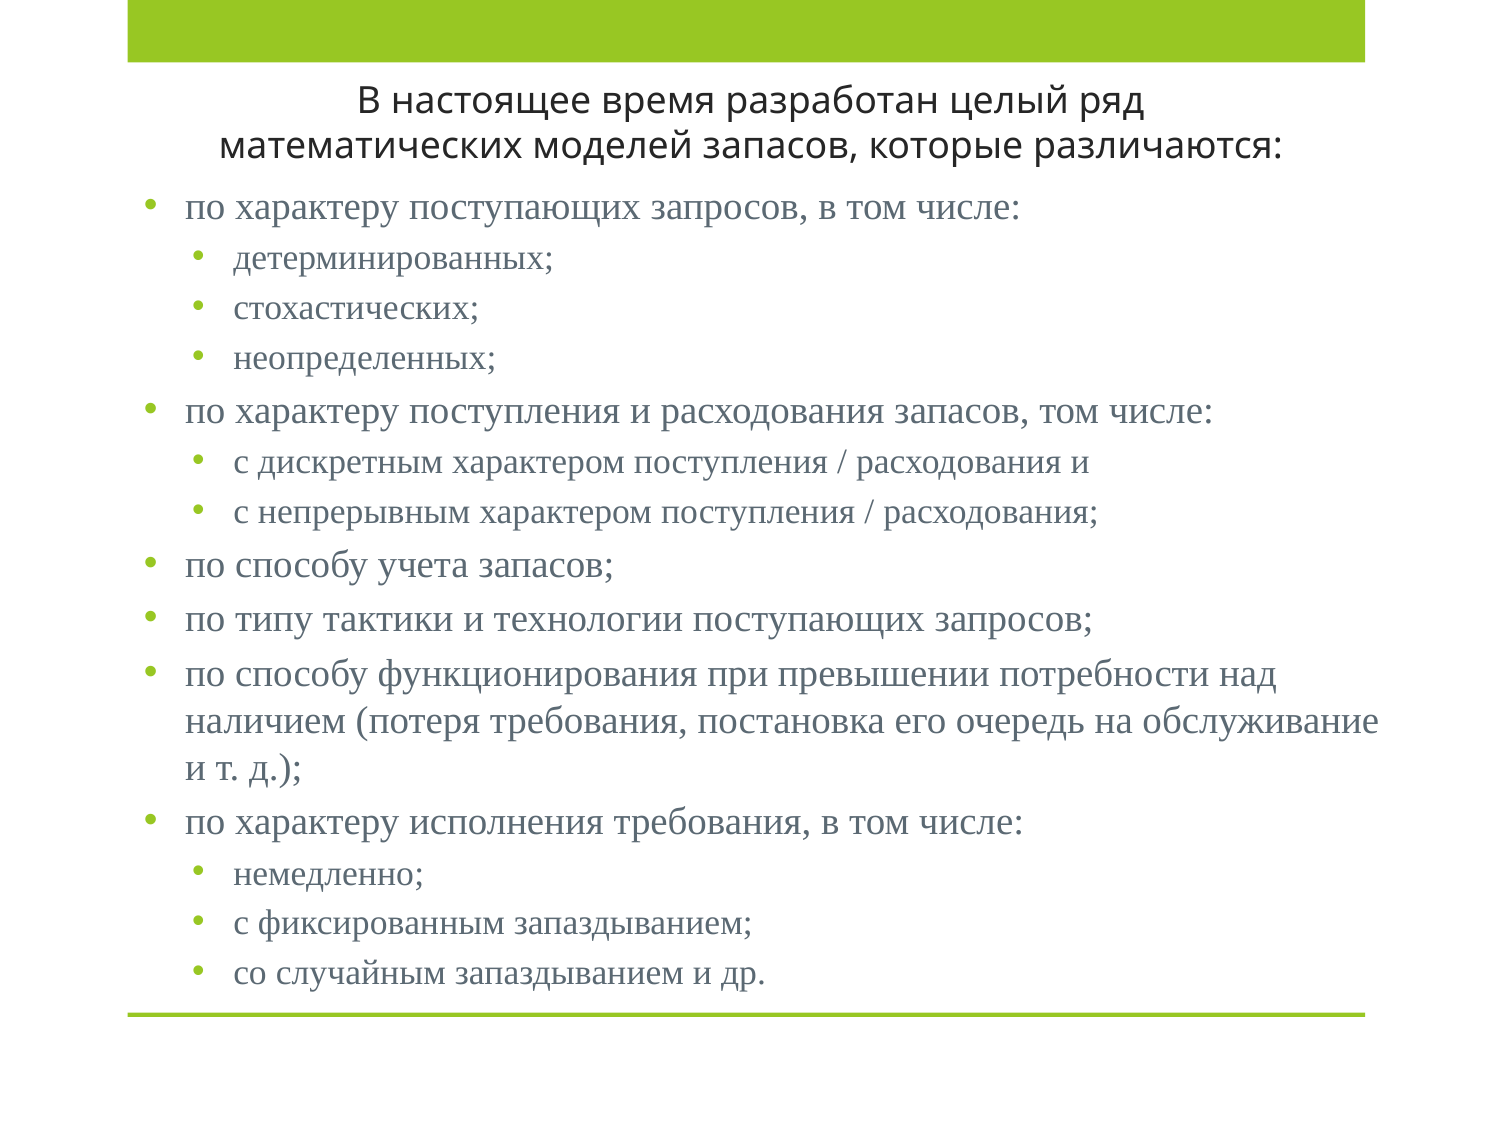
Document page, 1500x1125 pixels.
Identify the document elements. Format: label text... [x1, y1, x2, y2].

list по характеру поступающих запросов, в том числе: детерминированных; стохастических; неопределенных; по характеру поступления и расходования запасов, том числе: с дискретным характером поступления / расходования и с непрерывным характером поступления / расходования; по способу учета запасов; по типу тактики и технологии поступающих запросов; по способу функционирования при превышении потребности над наличием (потеря требования, постановка его очередь на обслуживание и т. д.); по характеру исполнения требования, в том числе: немедленно; с фиксированным запаздыванием; со случайным запаздыванием и др. [128, 172, 1448, 1000]
title В настоящее время разработан целый ряд математических моделей запасов, которые различаются: [194, 66, 1308, 172]
